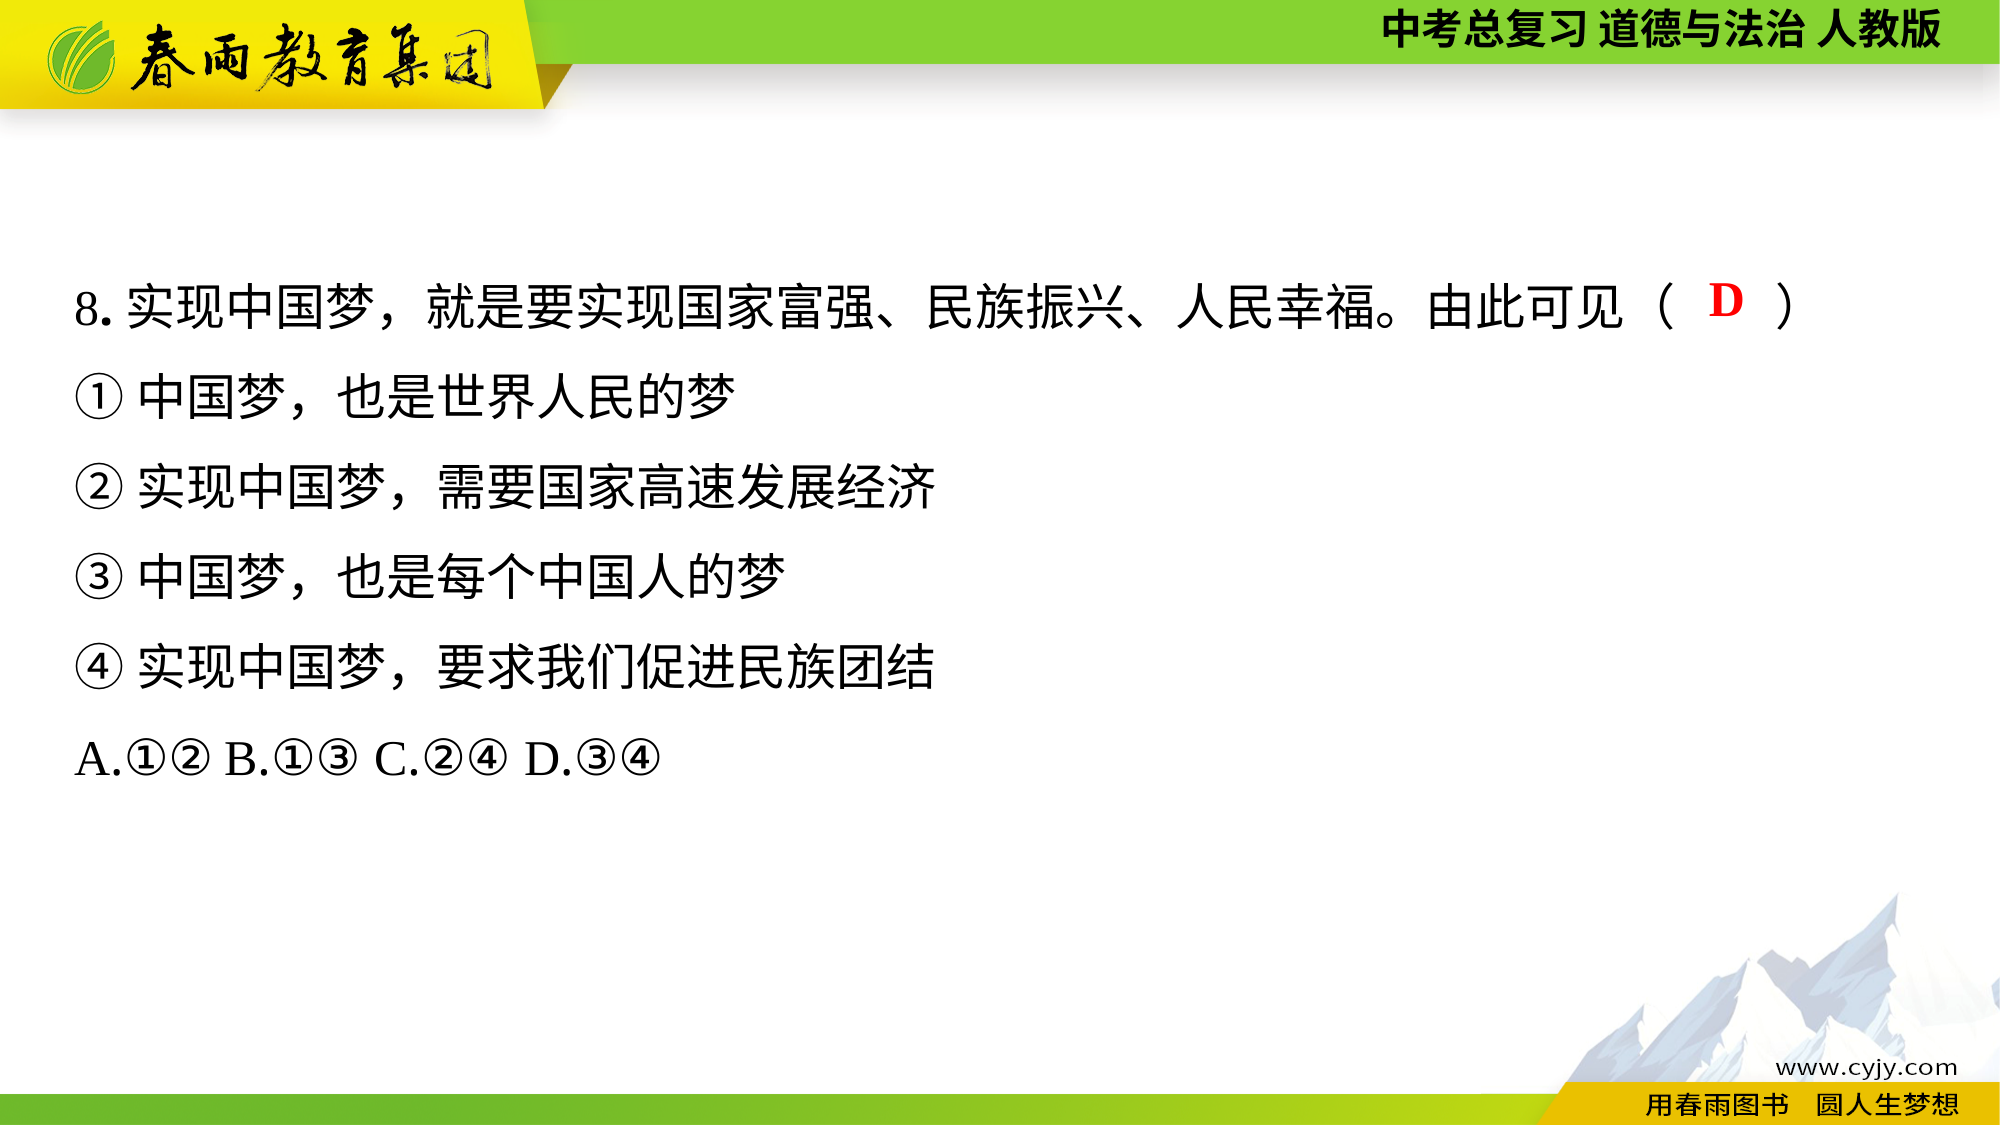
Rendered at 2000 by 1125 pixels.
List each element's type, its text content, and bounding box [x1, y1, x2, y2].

list 8.实现中国梦，就是要实现国家富强、民族振兴、人民幸福。由此可见（ ） ①中国梦，也是世界人民的梦 ②实现中国梦，需要国家高速发展经济 ③中国梦，也是每个中国人的梦 ④实现中国梦，要求我们促进民族团结 A.①② B.①③ C.②④ D.③④ [59, 237, 1944, 787]
picture [0, 0, 2000, 1125]
text_box D [1693, 258, 1760, 334]
